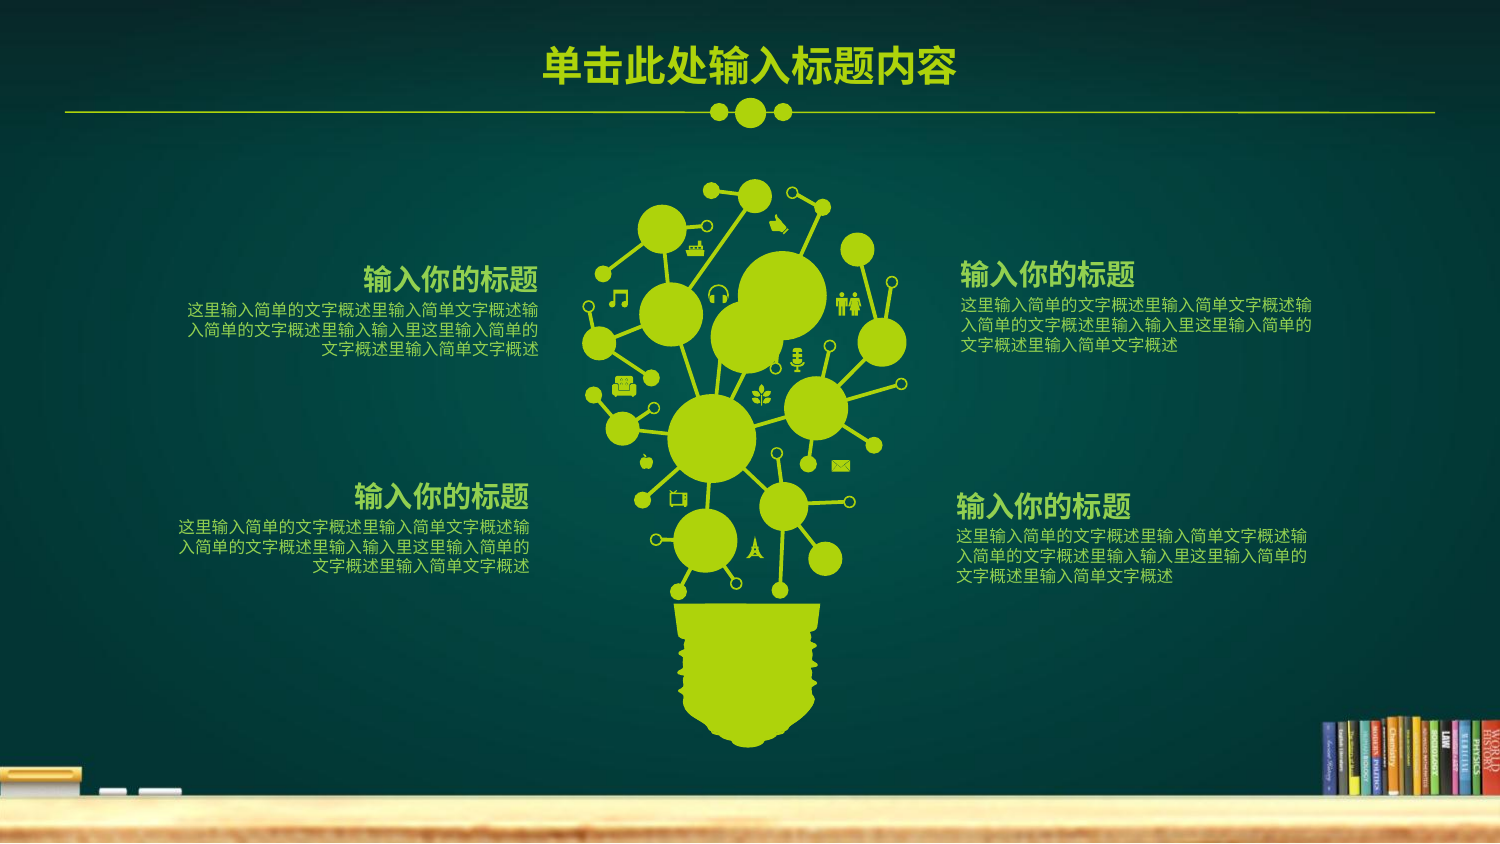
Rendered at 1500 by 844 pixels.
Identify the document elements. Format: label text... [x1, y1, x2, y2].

text_box 输入你的标题 这里输入简单的文字概述里输入简单文字概述输入简单的文字概述里输入输入里这里输入简单的文字概述里输入简单文字概述 [167, 253, 555, 402]
text_box 单击此处输入标题内容 [526, 32, 974, 97]
text_box 输入你的标题 这里输入简单的文字概述里输入简单文字概述输入简单的文字概述里输入输入里这里输入简单的文字概述里输入简单文字概述 [945, 249, 1333, 397]
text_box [581, 178, 908, 748]
text_box 输入你的标题 这里输入简单的文字概述里输入简单文字概述输入简单的文字概述里输入输入里这里输入简单的文字概述里输入简单文字概述 [941, 480, 1328, 628]
picture [0, 0, 1500, 844]
text_box 输入你的标题 这里输入简单的文字概述里输入简单文字概述输入简单的文字概述里输入输入里这里输入简单的文字概述里输入简单文字概述 [158, 470, 545, 619]
